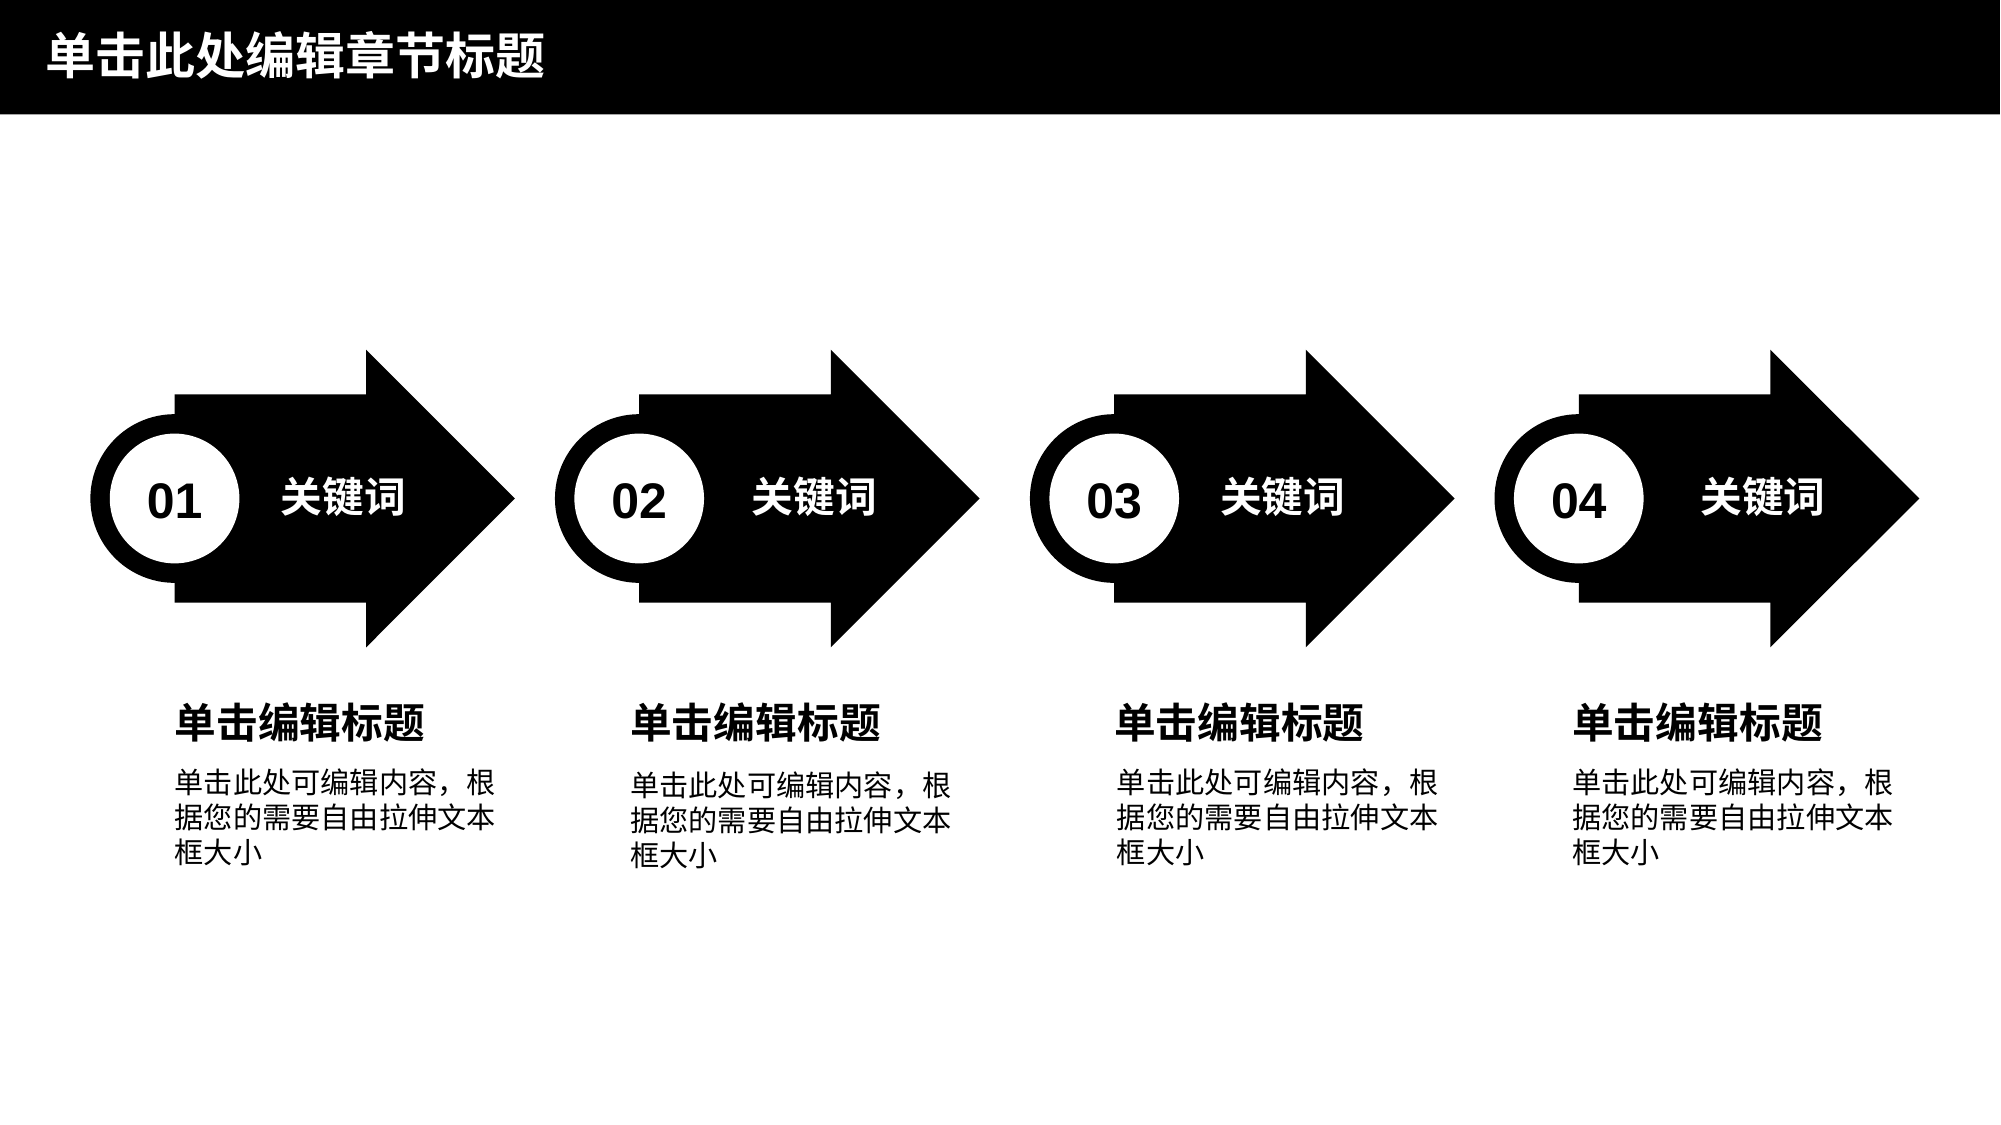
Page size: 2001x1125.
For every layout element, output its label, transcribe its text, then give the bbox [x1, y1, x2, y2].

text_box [554, 349, 1008, 874]
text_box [1029, 349, 1492, 871]
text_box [90, 349, 552, 871]
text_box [1494, 349, 1950, 871]
text_box 单击此处编辑章节标题 [30, 17, 588, 93]
